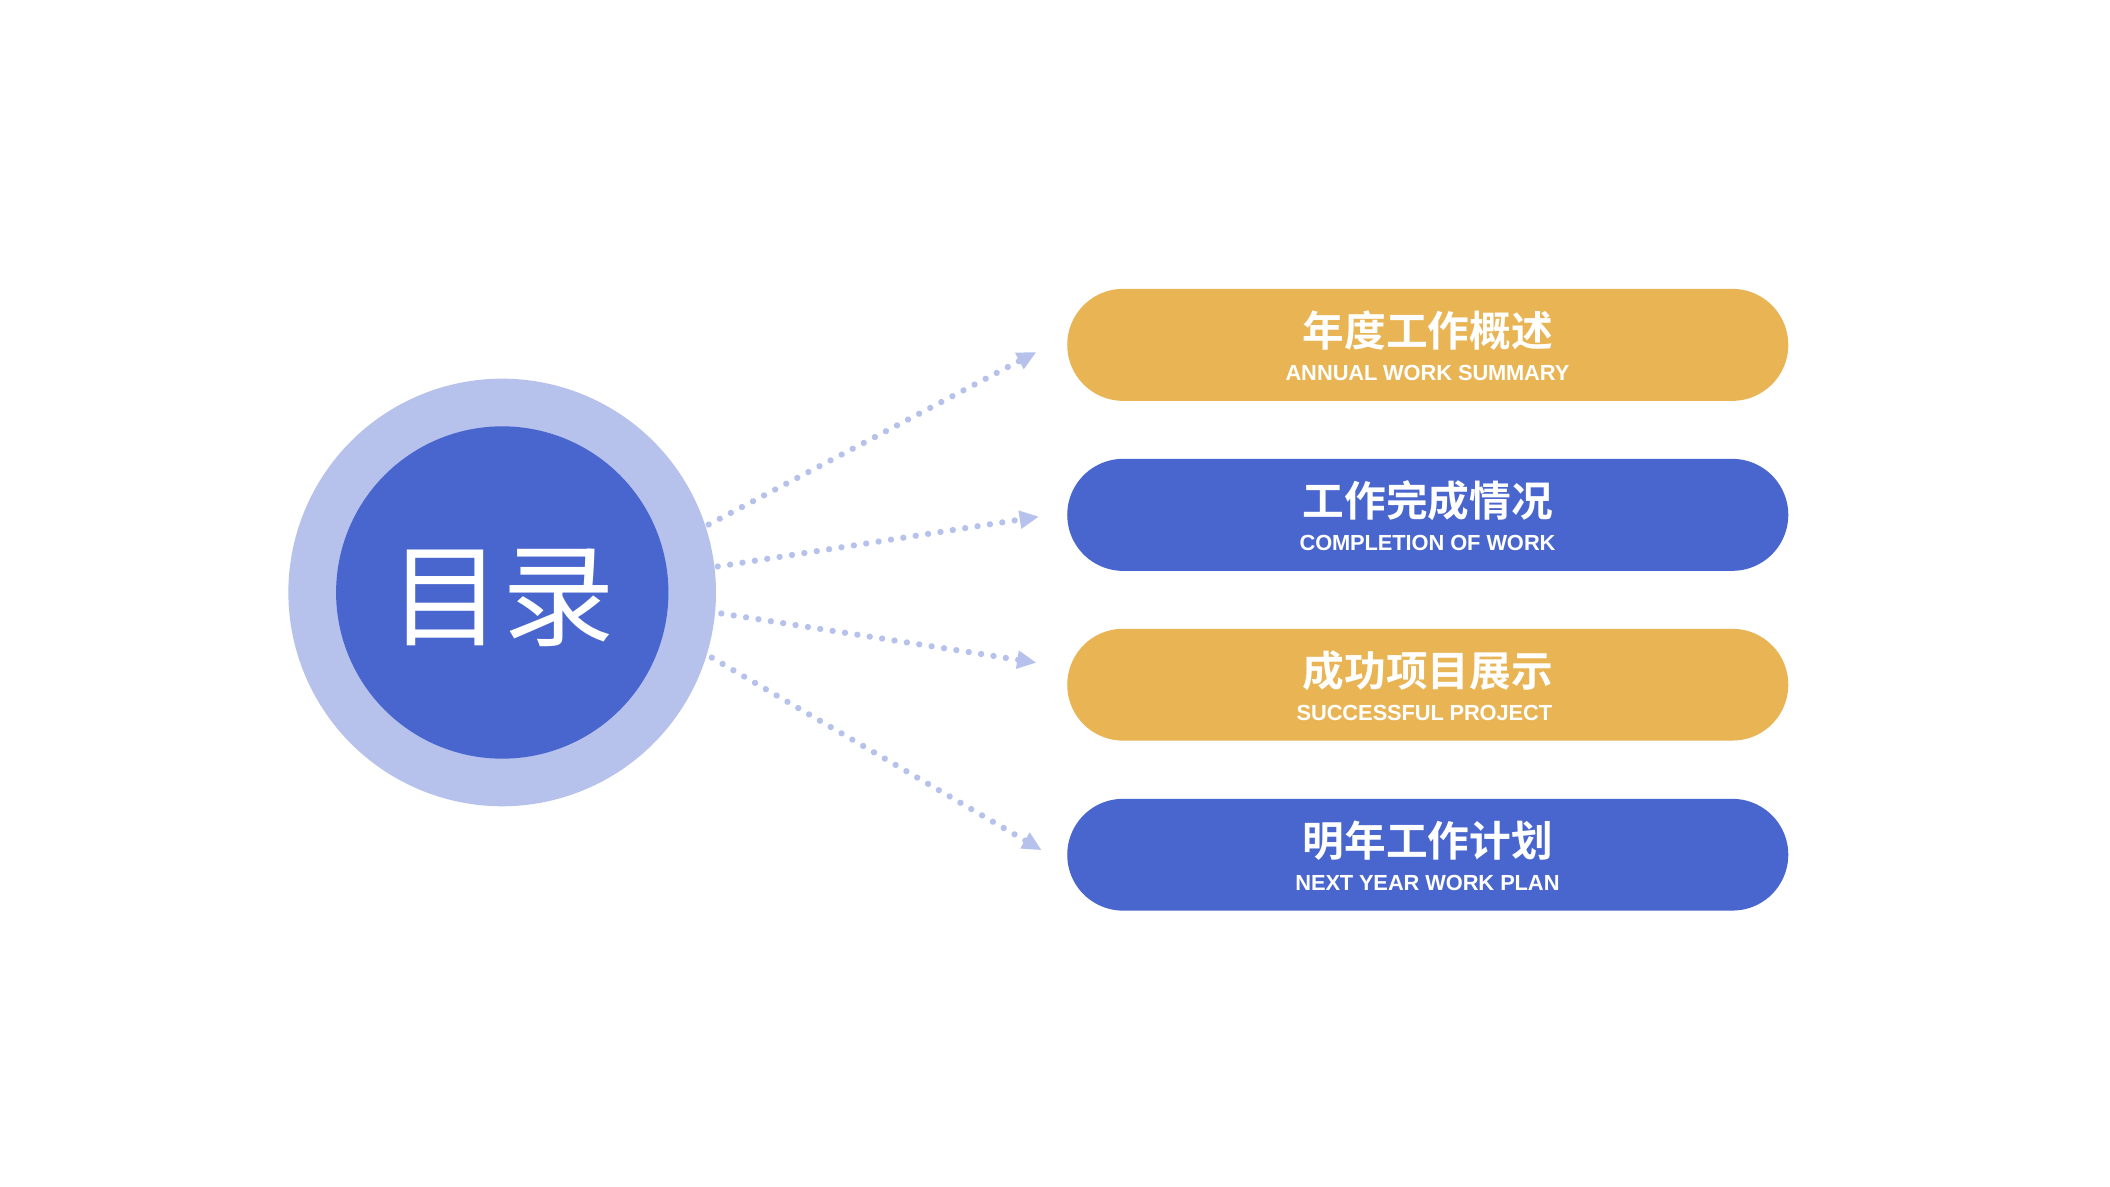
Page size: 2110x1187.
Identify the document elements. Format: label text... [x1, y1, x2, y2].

text_box [1022, 654, 1036, 667]
text_box [288, 378, 716, 807]
text_box [1025, 512, 1039, 525]
text_box 工作完成情况 COMPLETION OF WORK [1067, 458, 1789, 571]
text_box 目录 [335, 425, 670, 760]
text_box 成功项目展示 SUCCESSFUL PROJECT [1067, 628, 1789, 741]
text_box [1027, 838, 1042, 850]
text_box 明年工作计划 NEXT YEAR WORK PLAN [1067, 798, 1789, 911]
text_box [1022, 352, 1036, 364]
text_box 年度工作概述 ANNUAL WORK SUMMARY [1067, 288, 1789, 401]
